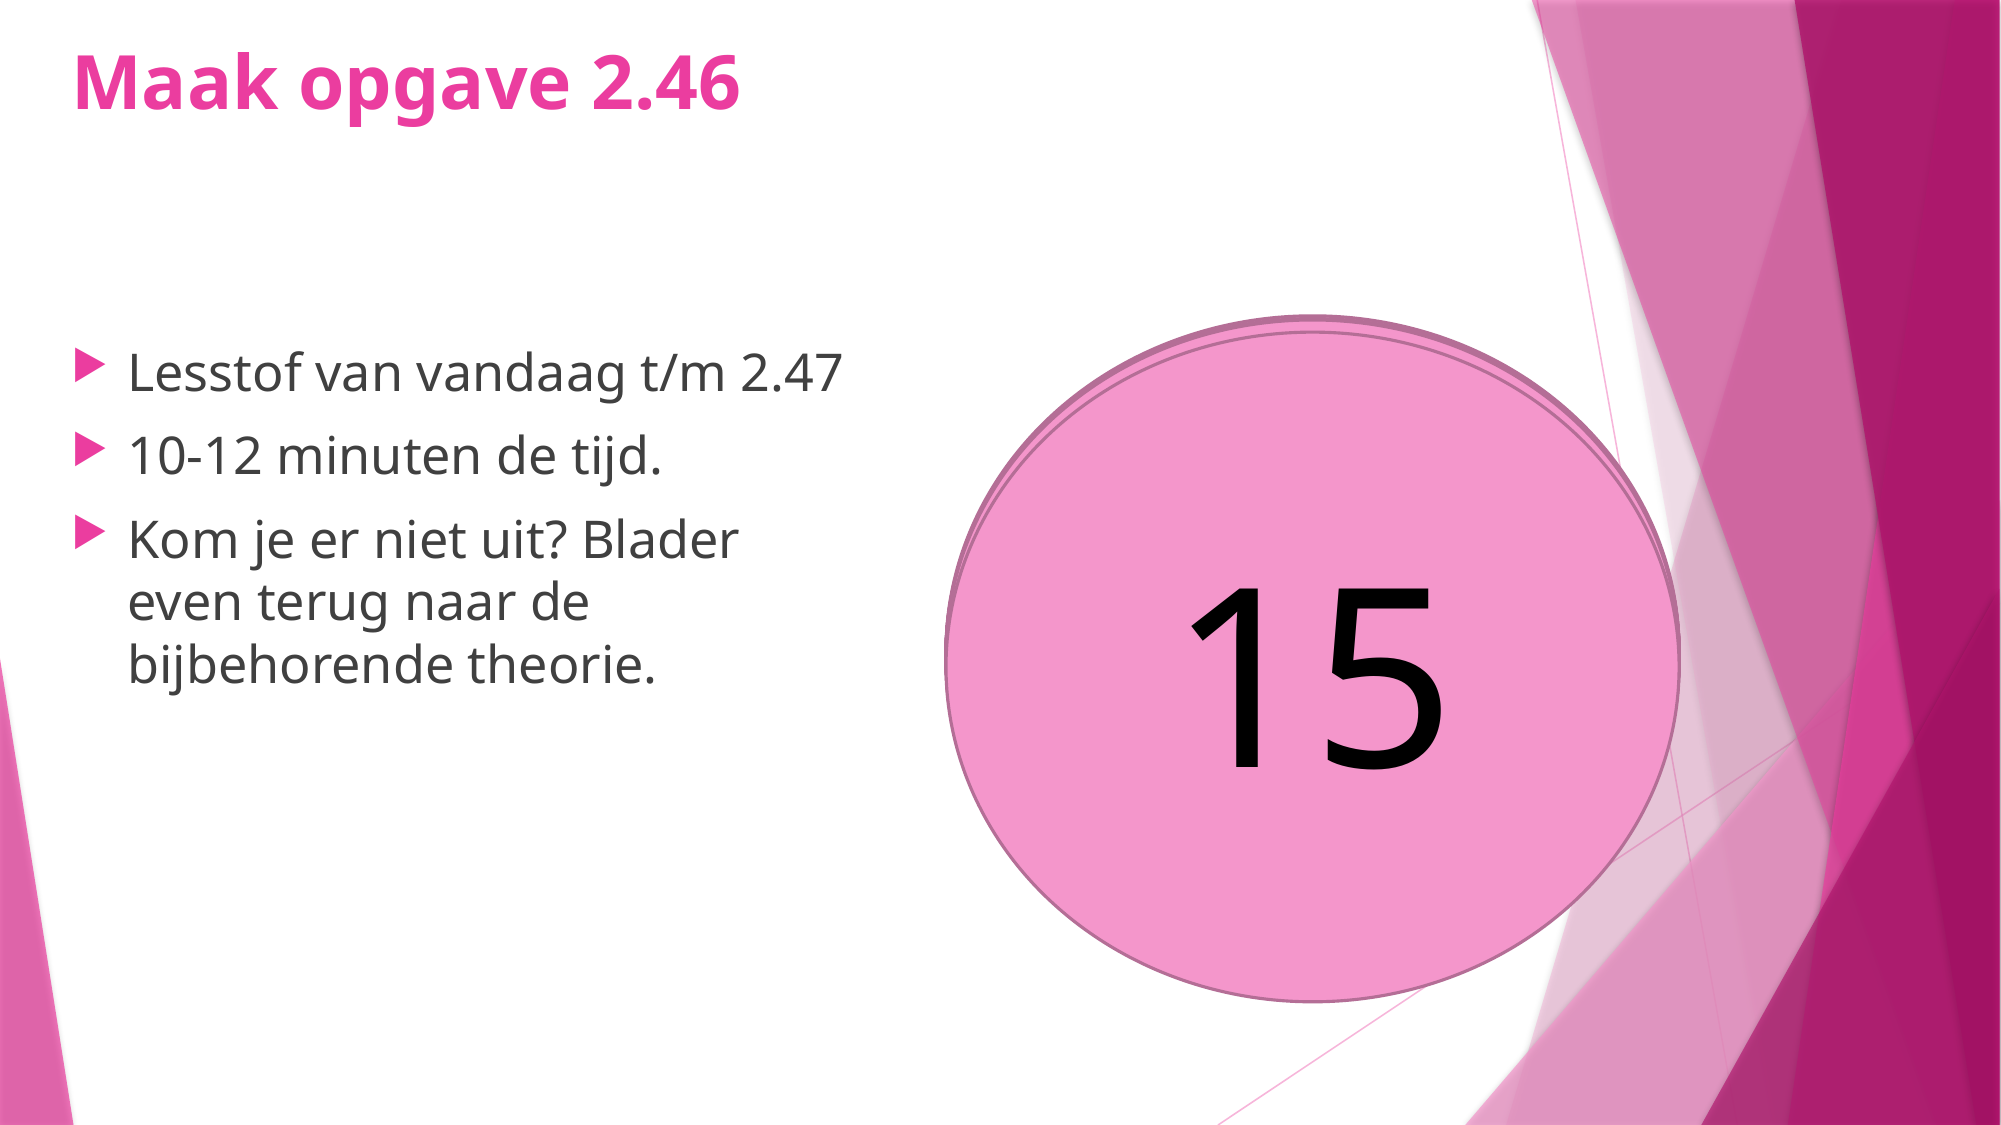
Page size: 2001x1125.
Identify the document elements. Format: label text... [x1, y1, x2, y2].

list Lesstof van vandaag t/m 2.47 10-12 minuten de tijd. Kom je er niet uit? Blader even terug naar de bijbehorende theorie. [56, 332, 865, 1112]
title Maak opgave 2.46 [56, 27, 1522, 319]
text_box 15 [944, 330, 1681, 1004]
text_box 14 [944, 318, 1681, 648]
text_box 10 [959, 314, 1668, 562]
